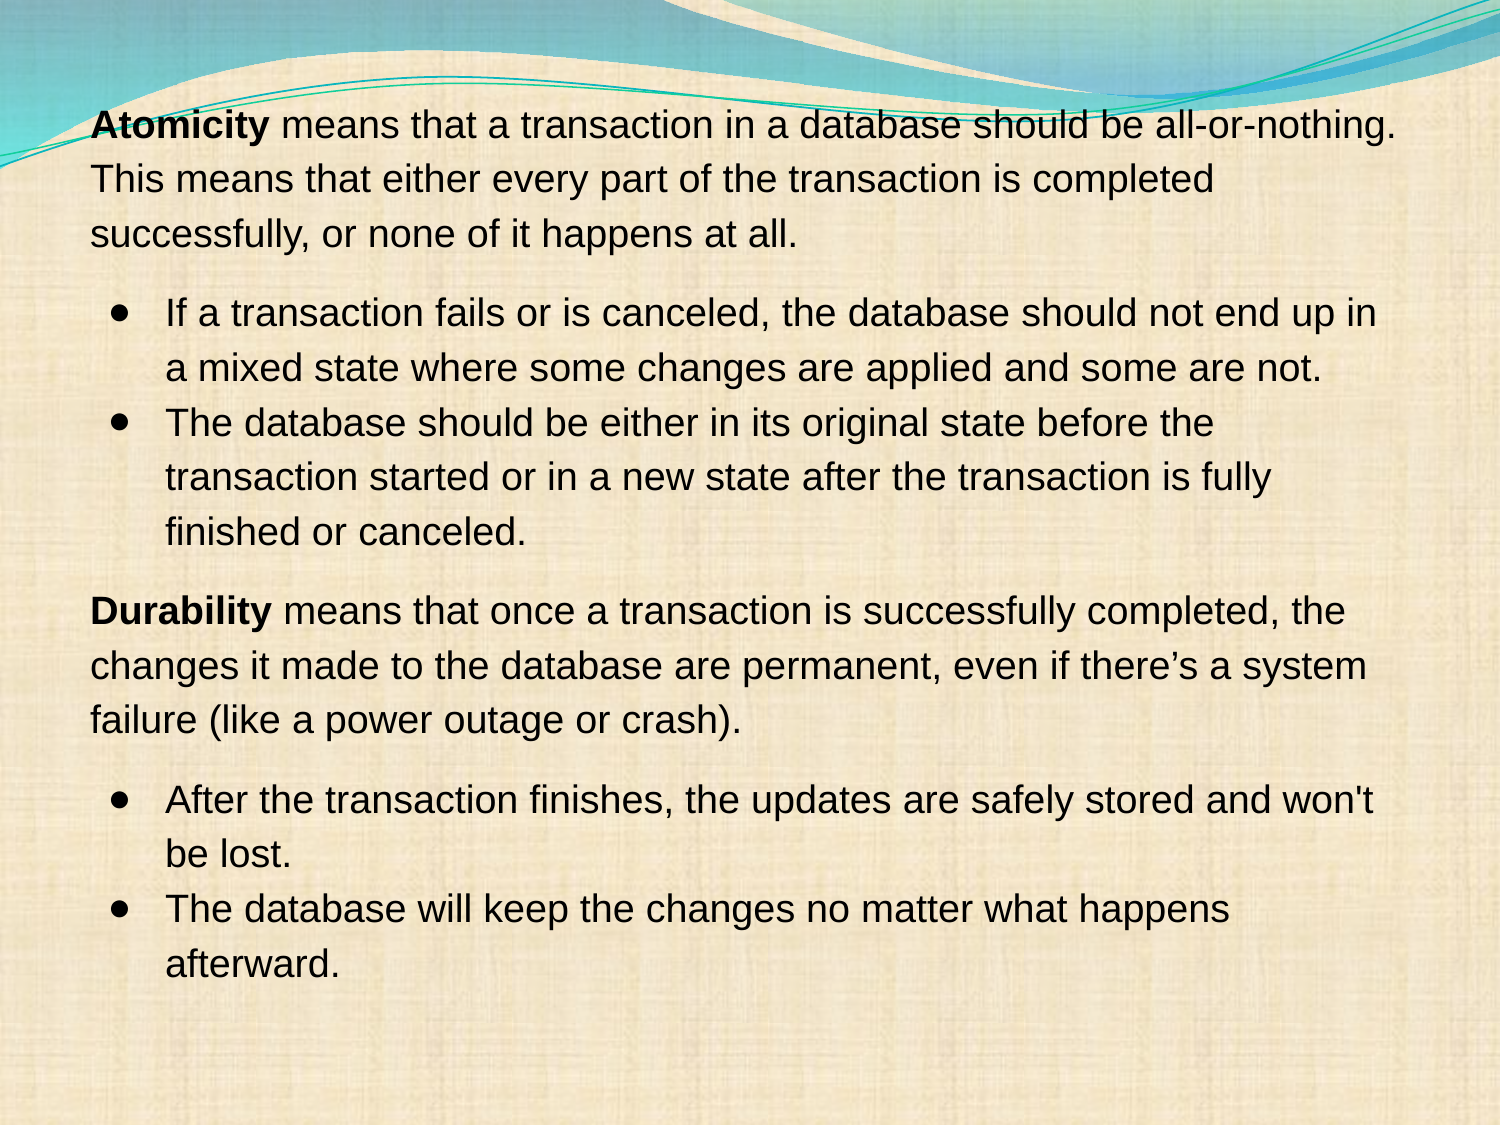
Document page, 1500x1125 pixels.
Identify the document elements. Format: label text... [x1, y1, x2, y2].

list Atomicity means that a transaction in a database should be all-or-nothing. This means that either every part of the transaction is completed successfully, or none of it happens at all. If a transaction fails or is canceled, the database should not end up in a mixed state where some changes are applied and some are not. The database should be either in its original state before the transaction started or in a new state after the transaction is fully finished or canceled. Durability means that once a transaction is successfully completed, the changes it made to the database are permanent, even if there’s a system failure (like a power outage or crash). After the transaction finishes, the updates are safely stored and won't be lost. The database will keep the changes no matter what happens afterward. [75, 83, 1425, 1038]
